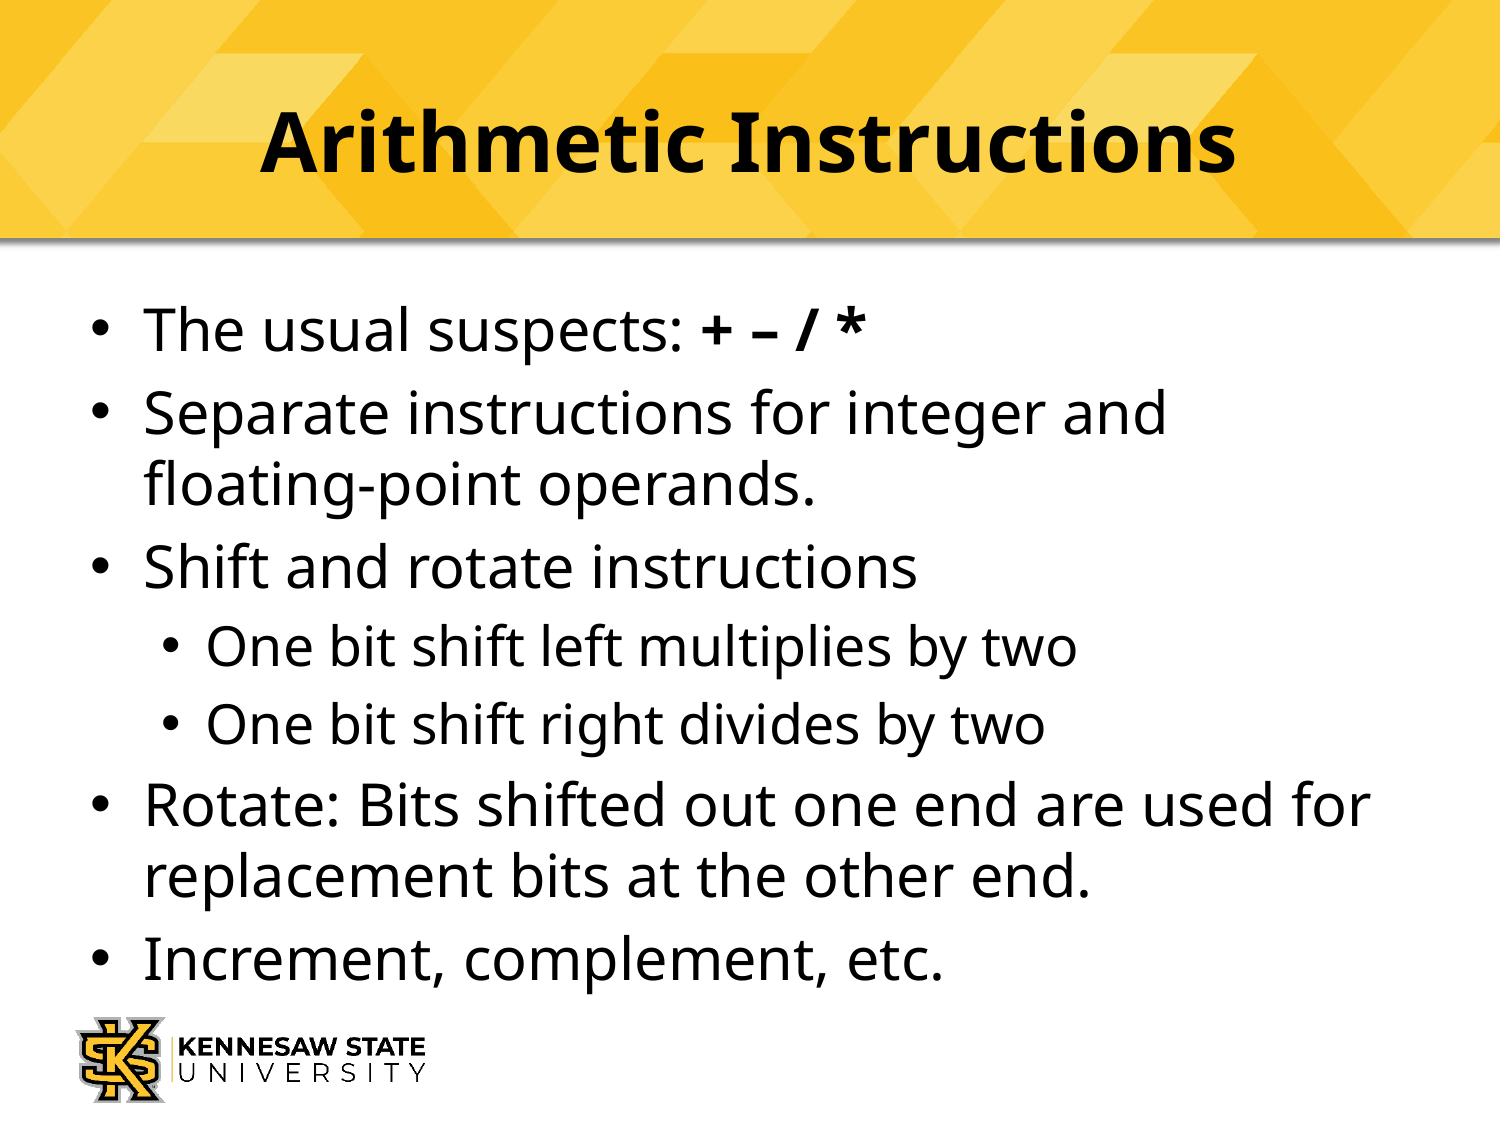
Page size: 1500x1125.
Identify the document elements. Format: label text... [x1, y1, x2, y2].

list The usual suspects: + – / * Separate instructions for integer and floating-point operands. Shift and rotate instructions One bit shift left multiplies by two One bit shift right divides by two Rotate: Bits shifted out one end are used for replacement bits at the other end. Increment, complement, etc. [75, 284, 1425, 1005]
title Arithmetic Instructions [75, 45, 1425, 233]
picture [75, 1017, 425, 1103]
picture [0, 0, 1500, 251]
